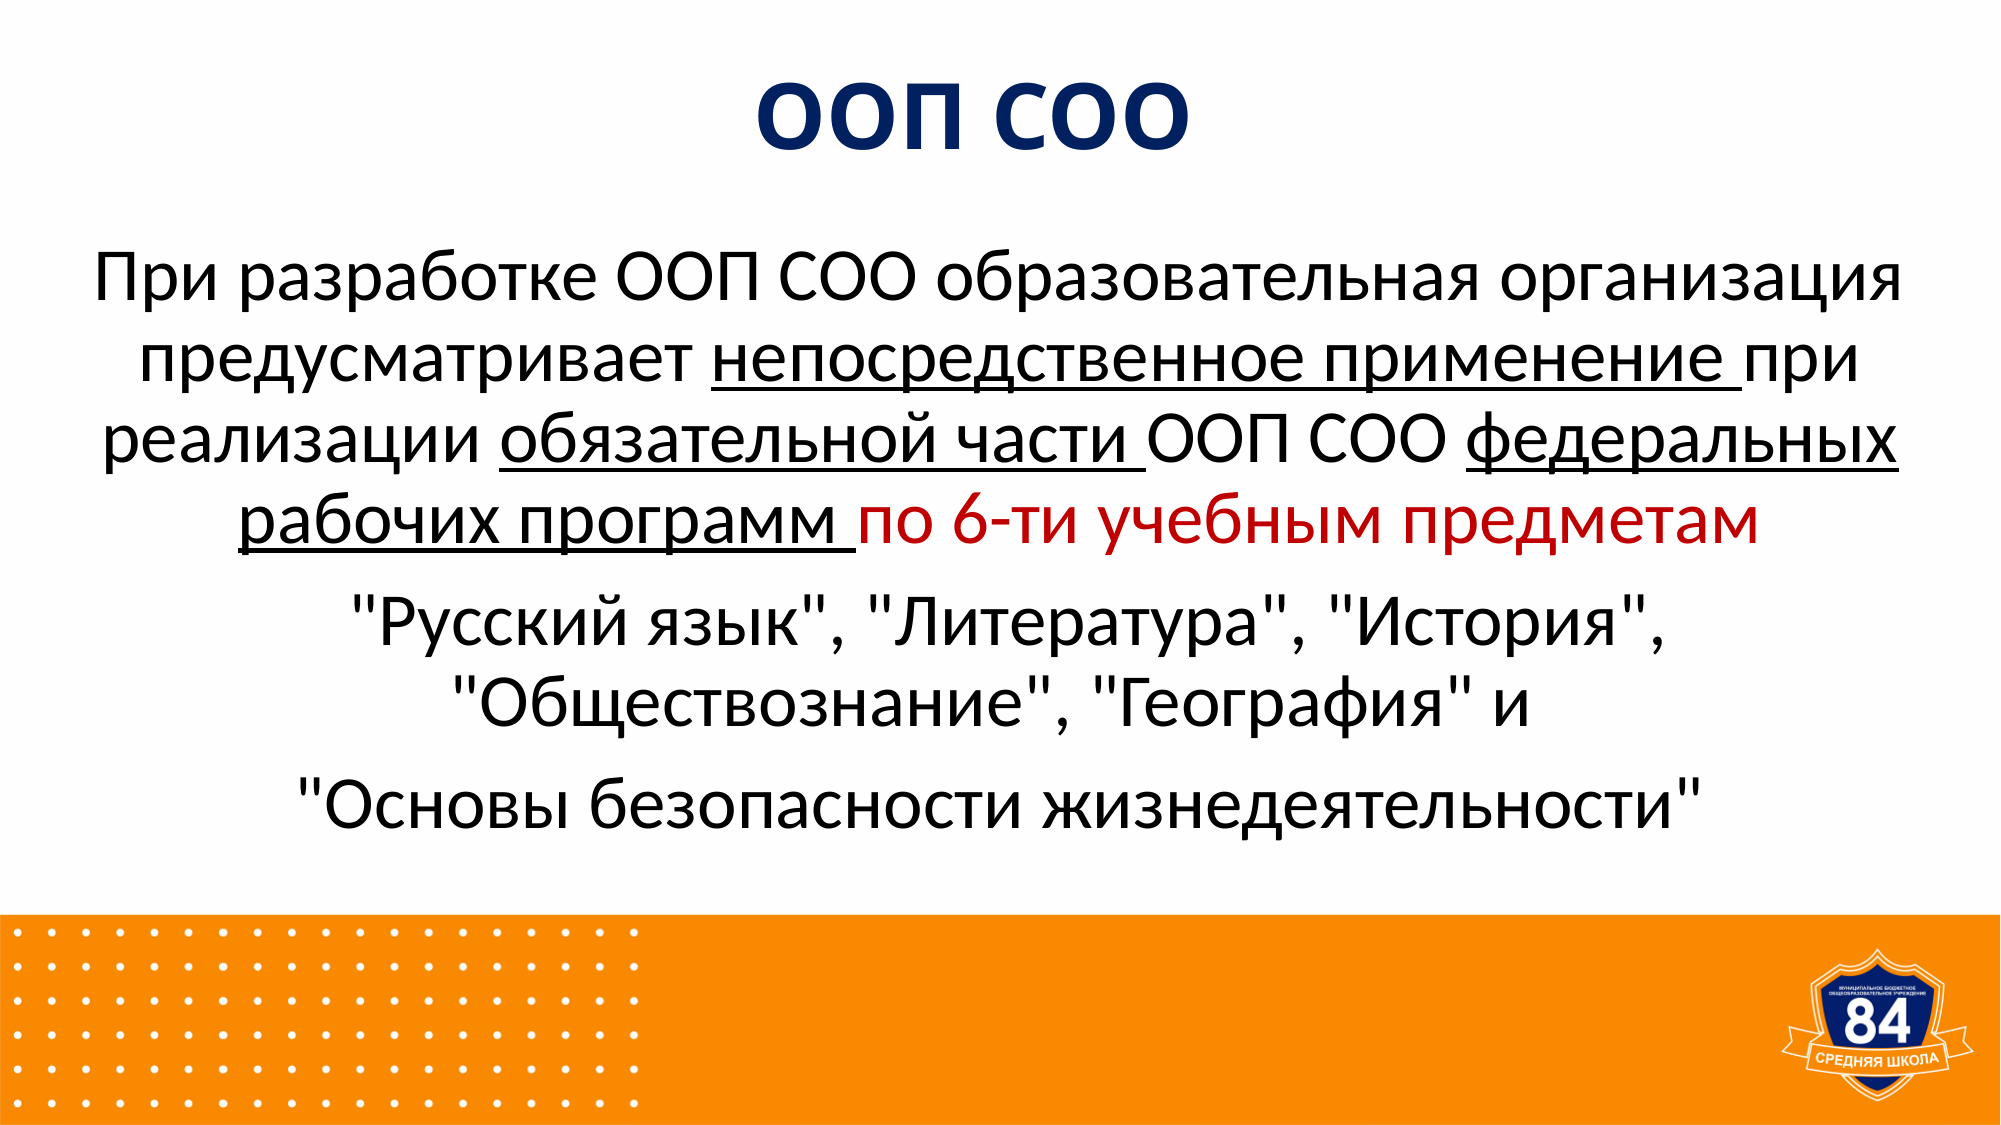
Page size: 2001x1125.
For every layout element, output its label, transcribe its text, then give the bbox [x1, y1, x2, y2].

picture [0, 0, 2001, 1125]
list При разработке ООП СОО образовательная организация предусматривает непосредственное применение при реализации обязательной части ООП СОО федеральных рабочих программ по 6-ти учебным предметам "Русский язык", "Литература", "История", "Обществознание", "География" и "Основы безопасности жизнедеятельности" [39, 228, 1961, 1094]
title ООП СОО [39, 19, 1909, 220]
